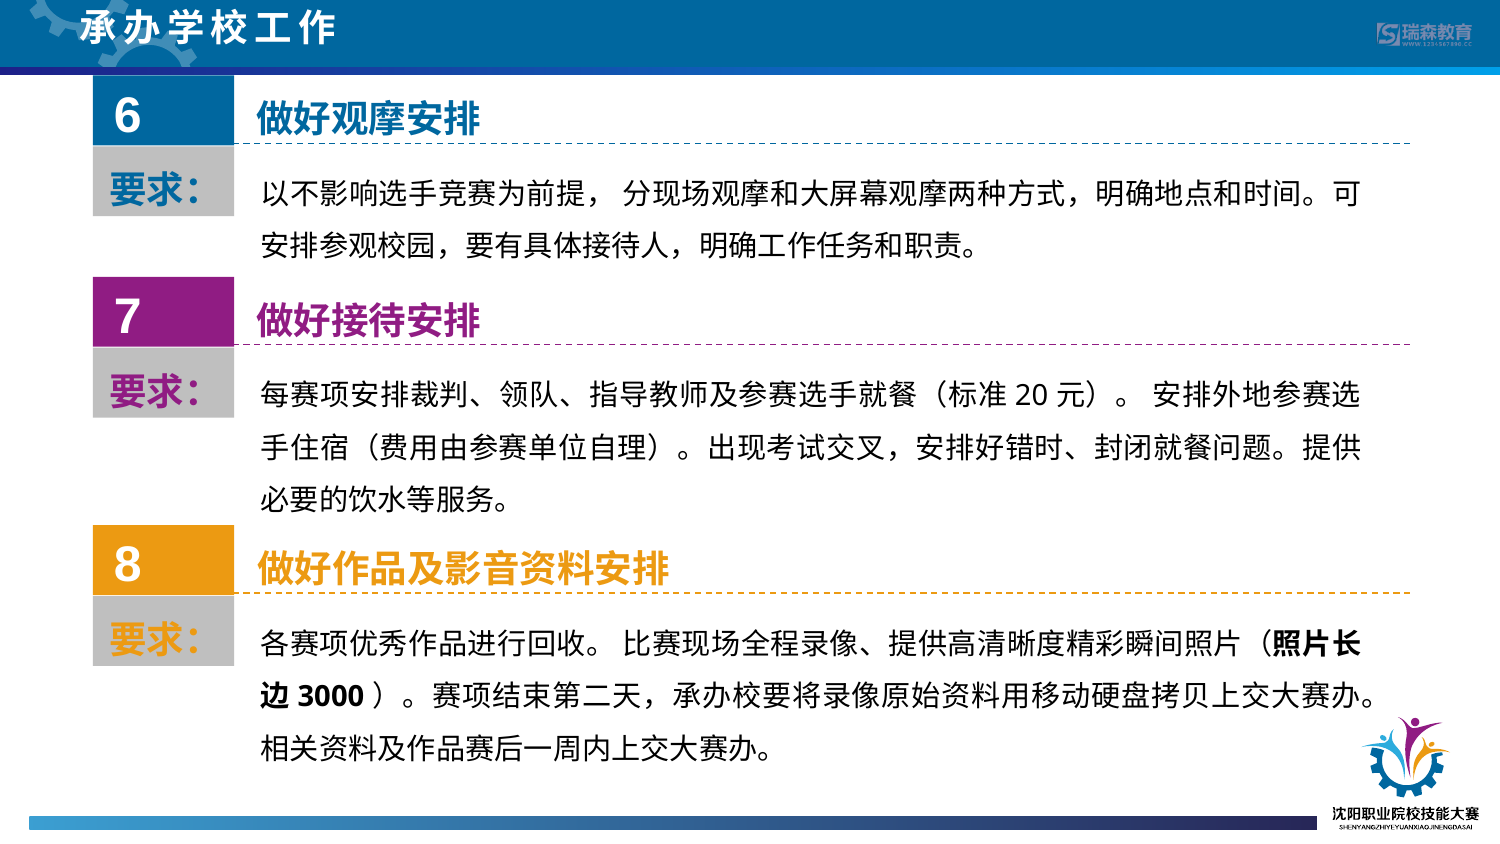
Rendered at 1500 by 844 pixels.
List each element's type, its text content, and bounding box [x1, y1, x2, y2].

text_box 各赛项优秀作品进行回收。 比赛现场全程录像、提供高清晰度精彩瞬间照片（照片长边3000）。赛项结束第二天，承办校要将录像原始资料用移动硬盘拷贝上交大赛办。相关资料及作品赛后一周内上交大赛办。 [245, 601, 1376, 773]
text_box 承办学校工作 [64, 0, 729, 57]
text_box [91, 73, 236, 144]
text_box 做好观摩安排 [241, 74, 497, 142]
text_box 做好作品及影音资料安排 [242, 524, 685, 592]
text_box 以不影响选手竞赛为前提， 分现场观摩和大屏幕观摩两种方式，明确地点和时间。可安排参观校园，要有具体接待人，明确工作任务和职责。 [245, 151, 1376, 270]
text_box 8 [99, 524, 157, 592]
text_box 要求： [76, 145, 237, 219]
text_box [91, 523, 236, 594]
text_box 要求： [76, 595, 237, 669]
text_box 要求： [76, 346, 237, 420]
text_box 7 [99, 276, 157, 343]
text_box [91, 275, 236, 346]
text_box 做好接待安排 [241, 276, 497, 343]
text_box 6 [99, 74, 157, 142]
text_box 每赛项安排裁判、领队、指导教师及参赛选手就餐（标准20元）。 安排外地参赛选手住宿（费用由参赛单位自理）。出现考试交叉，安排好错时、封闭就餐问题。提供必要的饮水等服务。 [245, 352, 1376, 524]
